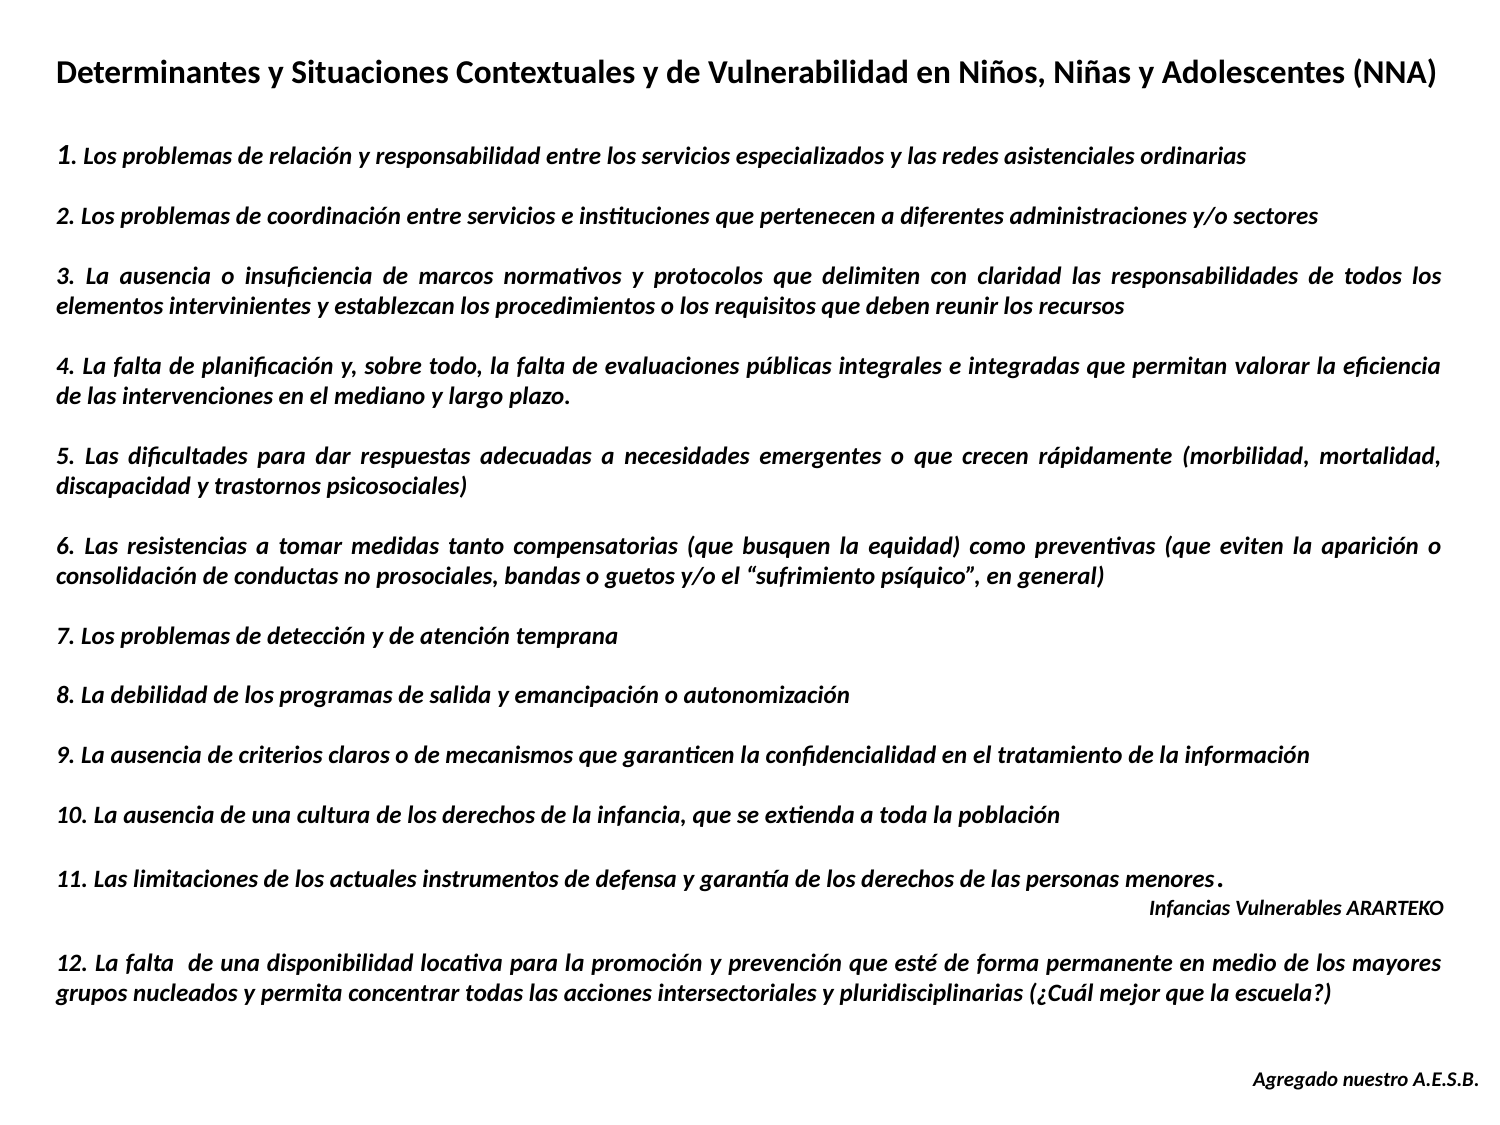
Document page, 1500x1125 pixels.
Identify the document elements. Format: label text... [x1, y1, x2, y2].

text_box Agregado nuestro A.E.S.B. [1139, 1058, 1495, 1099]
text_box Determinantes y Situaciones Contextuales y de Vulnerabilidad en Niños, Niñas y Adolescentes (NNA) 1. Los problemas de relación y responsabilidad entre los servicios especializados y las redes asistenciales ordinarias 2. Los problemas de coordinación entre servicios e instituciones que pertenecen a diferentes administraciones y/o sectores 3. La ausencia o insuficiencia de marcos normativos y protocolos que delimiten con claridad las responsabilidades de todos los elementos intervinientes y establezcan los procedimientos o los requisitos que deben reunir los recursos 4. La falta de planificación y, sobre todo, la falta de evaluaciones públicas integrales e integradas que permitan valorar la eficiencia de las intervenciones en el mediano y largo plazo. 5. Las dificultades para dar respuestas adecuadas a necesidades emergentes o que crecen rápidamente (morbilidad, mortalidad, discapacidad y trastornos psicosociales) 6. Las resistencias a tomar medidas tanto compensatorias (que busquen la equidad) como preventivas (que eviten la aparición o consolidación de conductas no prosociales, bandas o guetos y/o el “sufrimiento psíquico”, en general) 7. Los problemas de detección y de atención temprana 8. La debilidad de los programas de salida y emancipación o autonomización 9. La ausencia de criterios claros o de mecanismos que garanticen la confidencialidad en el tratamiento de la información 10. La ausencia de una cultura de los derechos de la infancia, que se extienda a toda la población 11. Las limitaciones de los actuales instrumentos de defensa y garantía de los derechos de las personas menores. Infancias Vulnerables ARARTEKO 12. La falta de una disponibilidad locativa para la promoción y prevención que esté de forma permanente en medio de los mayores grupos nucleados y permita concentrar todas las acciones intersectoriales y pluridisciplinarias (¿Cuál mejor que la escuela?) [41, 42, 1459, 1049]
